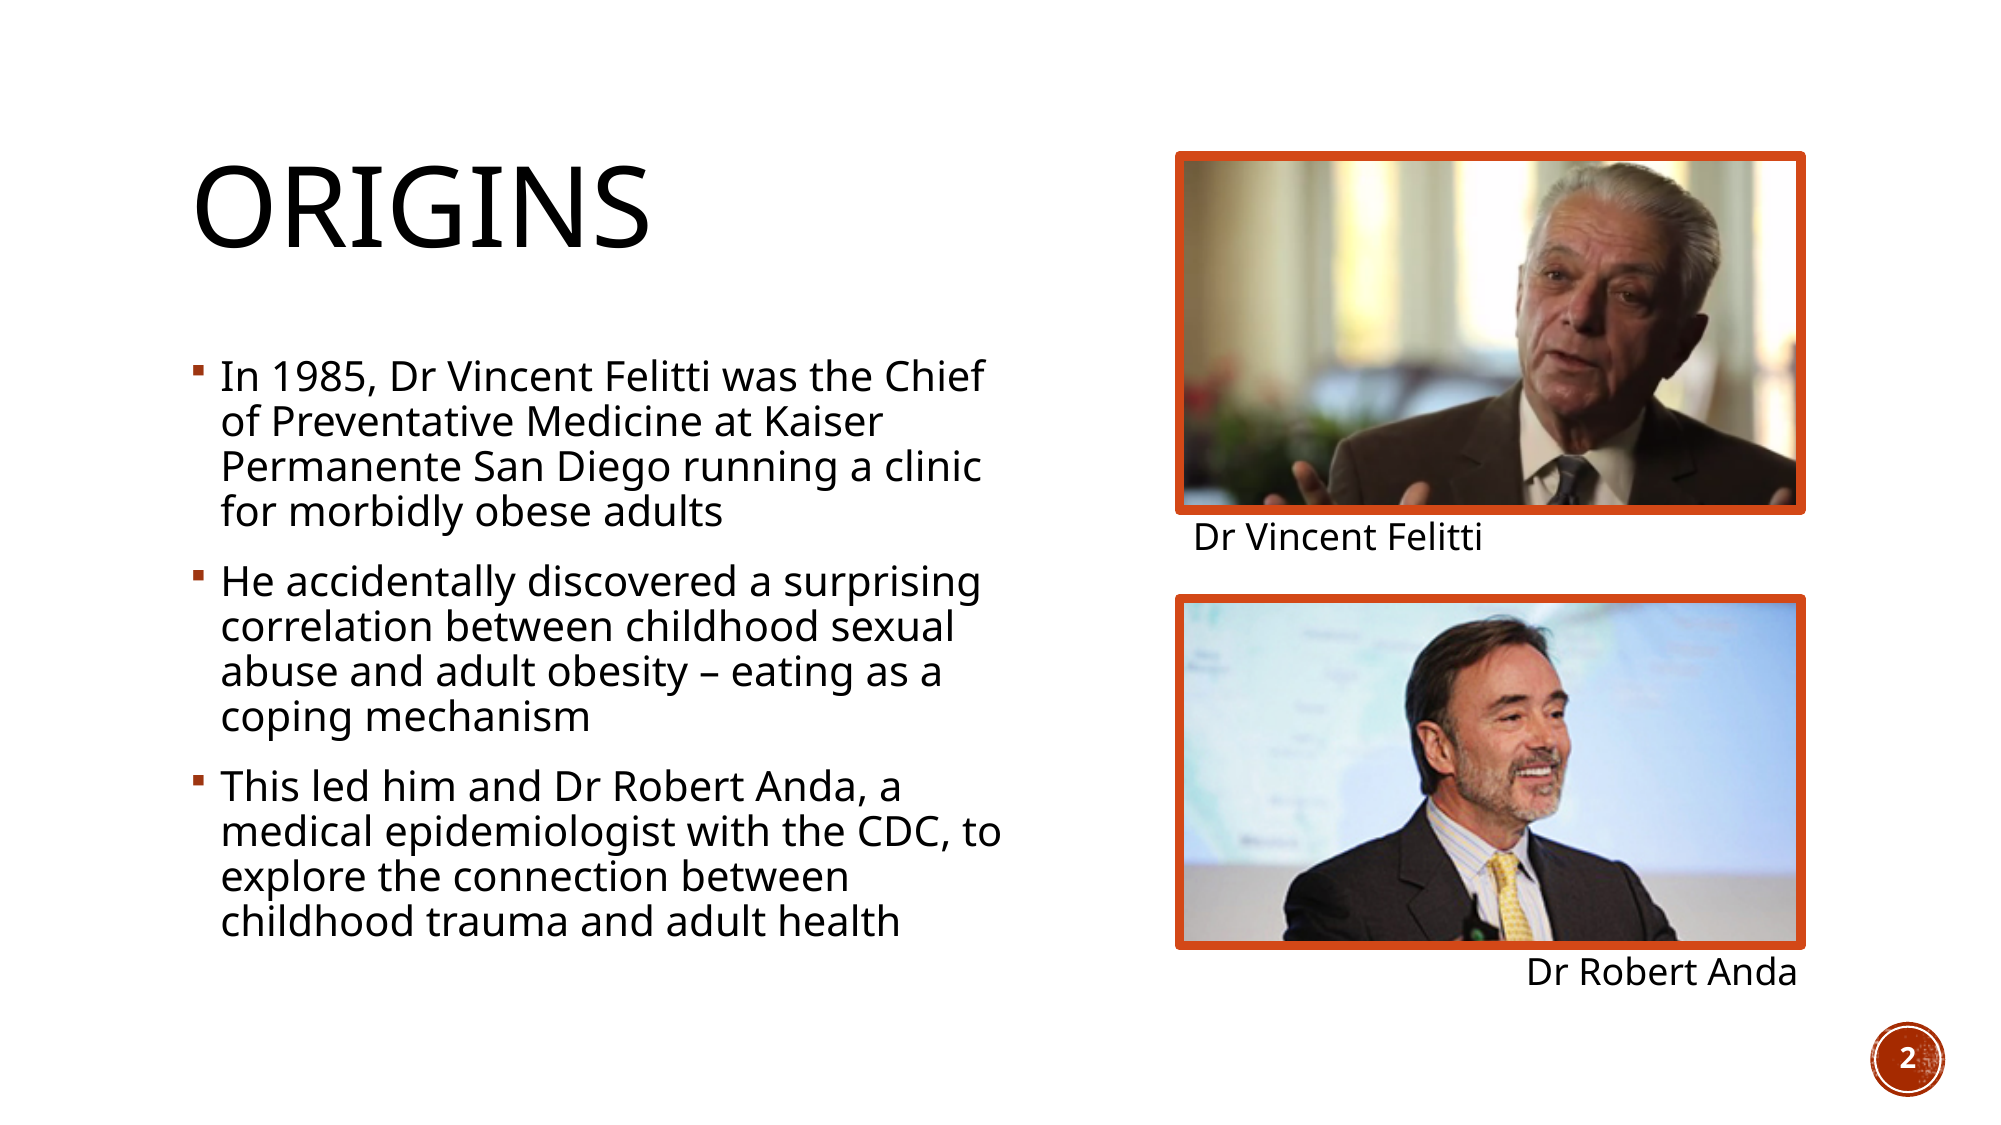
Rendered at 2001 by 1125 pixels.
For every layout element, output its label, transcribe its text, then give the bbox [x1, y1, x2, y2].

text_box Dr Vincent Felitti [1178, 505, 1557, 566]
picture [1184, 603, 1796, 941]
list In 1985, Dr Vincent Felitti was the Chief of Preventative Medicine at Kaiser Permanente San Diego running a clinic for morbidly obese adults He accidentally discovered a surprising correlation between childhood sexual abuse and adult obesity – eating as a coping mechanism This led him and Dr Robert Anda, a medical epidemiologist with the CDC, to explore the connection between childhood trauma and adult health [175, 348, 1033, 1013]
title Origins [175, 79, 1826, 344]
slide_number 2 [1855, 1028, 1961, 1089]
text_box Dr Robert Anda [1511, 940, 1890, 1001]
picture [1184, 161, 1796, 505]
